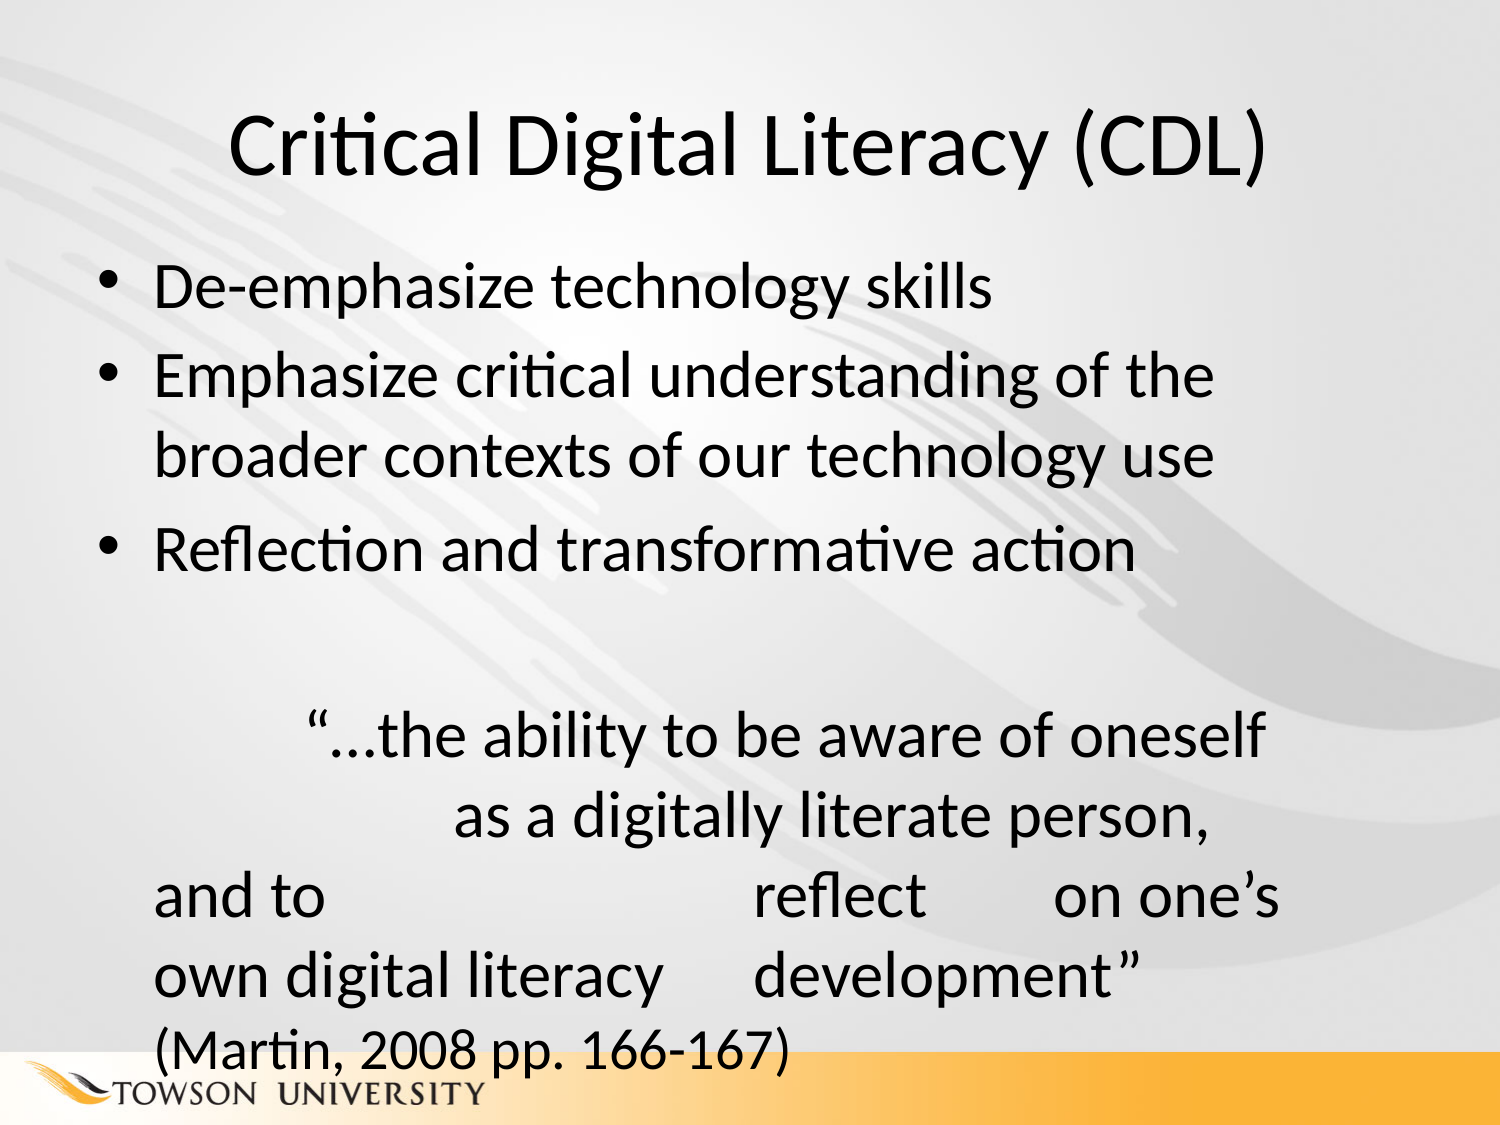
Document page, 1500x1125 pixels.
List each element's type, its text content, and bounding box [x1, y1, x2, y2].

picture [0, 0, 1500, 1125]
list De-emphasize technology skills Emphasize critical understanding of the broader contexts of our technology use Reflection and transformative action “…the ability to be aware of oneself as a digitally literate person, and to reflect on one’s own digital literacy development” (Martin, 2008 pp. 166-167) [81, 262, 1322, 604]
title Critical Digital Literacy (CDL) [75, 45, 1425, 233]
